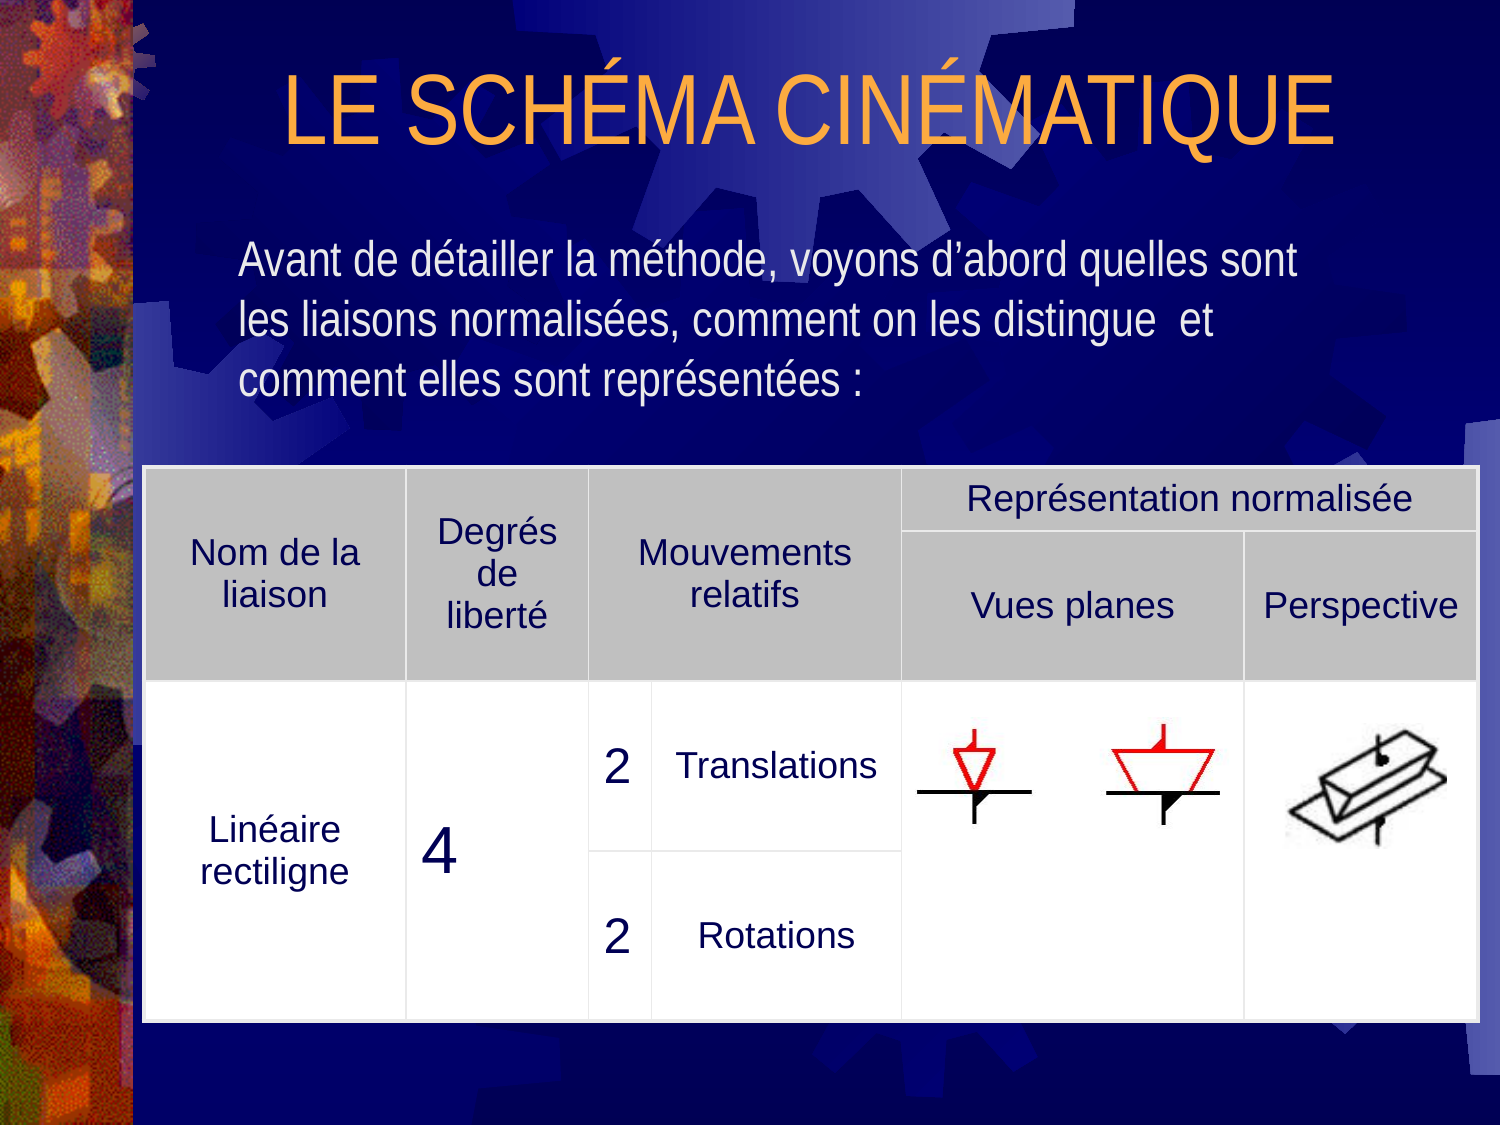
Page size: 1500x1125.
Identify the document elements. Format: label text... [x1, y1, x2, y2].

table_cell Vues planes [902, 532, 1243, 680]
table_header Mouvements relatifs [589, 469, 901, 680]
text_box Avant de détailler la méthode, voyons d’abord quelles sont les liaisons normalisées, comment on les distingue et comment elles sont représentées : [223, 218, 1355, 414]
table_cell 4 [407, 682, 588, 1019]
table_cell Linéaire rectiligne [146, 682, 405, 1019]
table_header Représentation normalisée [902, 469, 1476, 530]
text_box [905, 717, 1232, 830]
table_header Nom de la liaison [146, 469, 405, 680]
text_box LE SCHÉMA CINÉMATIQUE [267, 37, 1365, 173]
picture [0, 0, 133, 1125]
table_cell Perspective [1245, 532, 1476, 680]
table_cell [1245, 682, 1476, 1019]
table_cell [902, 682, 1243, 1019]
table_header Degrés de liberté [407, 469, 588, 680]
table_cell 2 [589, 852, 651, 1019]
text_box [1282, 723, 1448, 849]
table_cell Rotations [652, 852, 901, 1019]
table_cell Translations [652, 682, 901, 850]
table_cell 2 [589, 682, 651, 850]
text_box [426, 365, 796, 441]
